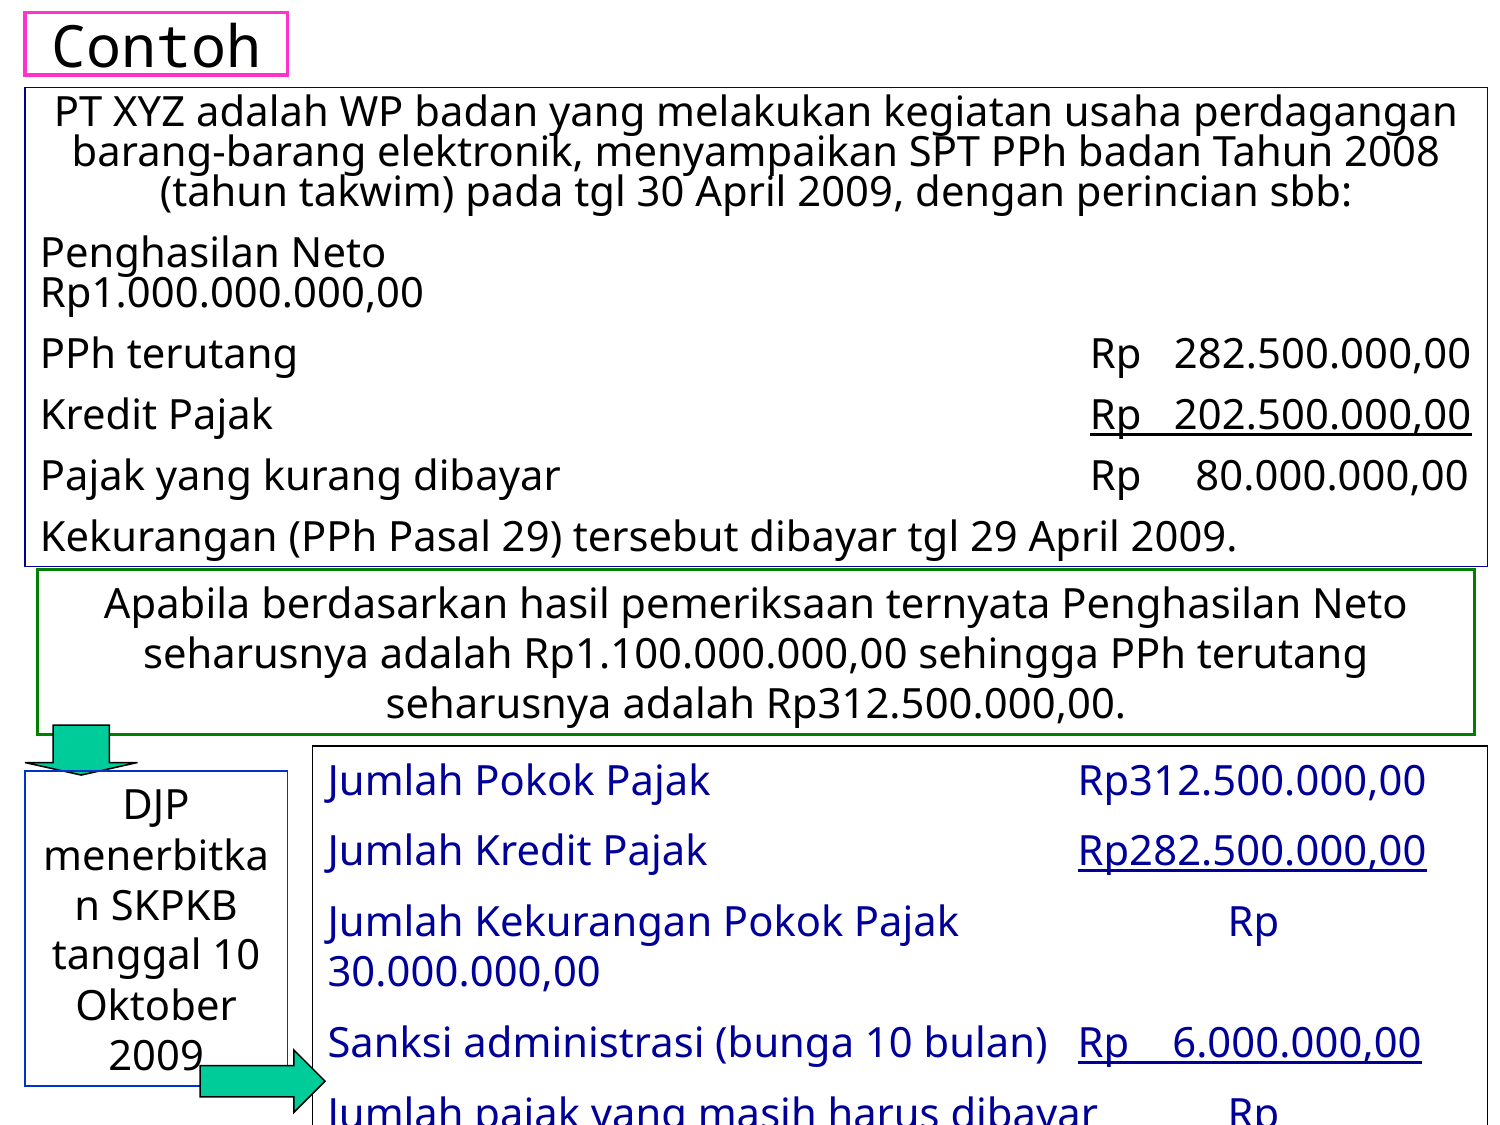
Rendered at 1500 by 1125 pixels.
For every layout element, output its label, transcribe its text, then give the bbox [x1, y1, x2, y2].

text_box Apabila berdasarkan hasil pemeriksaan ternyata Penghasilan Neto seharusnya adalah Rp1.100.000.000,00 sehingga PPh terutang seharusnya adalah Rp312.500.000,00. [37, 569, 1475, 735]
text_box [200, 1049, 326, 1113]
text_box [24, 725, 138, 770]
text_box PT XYZ adalah WP badan yang melakukan kegiatan usaha perdagangan barang-barang elektronik, menyampaikan SPT PPh badan Tahun 2008 (tahun takwim) pada tgl 30 April 2009, dengan perincian sbb: Penghasilan Neto Rp1.000.000.000,00 PPh terutang Rp 282.500.000,00 Kredit Pajak Rp 202.500.000,00 Pajak yang kurang dibayar Rp 80.000.000,00 Kekurangan (PPh Pasal 29) tersebut dibayar tgl 29 April 2009. [24, 87, 1488, 567]
title Contoh [24, 12, 288, 76]
text_box Jumlah Pokok Pajak Rp312.500.000,00 Jumlah Kredit Pajak Rp282.500.000,00 Jumlah Kekurangan Pokok Pajak Rp 30.000.000,00 Sanksi administrasi (bunga 10 bulan) Rp 6.000.000,00 Jumlah pajak yang masih harus dibayar Rp 36.000.000,00 [312, 745, 1488, 1125]
text_box DJP menerbitkan SKPKB tanggal 10 Oktober 2009 [24, 770, 288, 1086]
